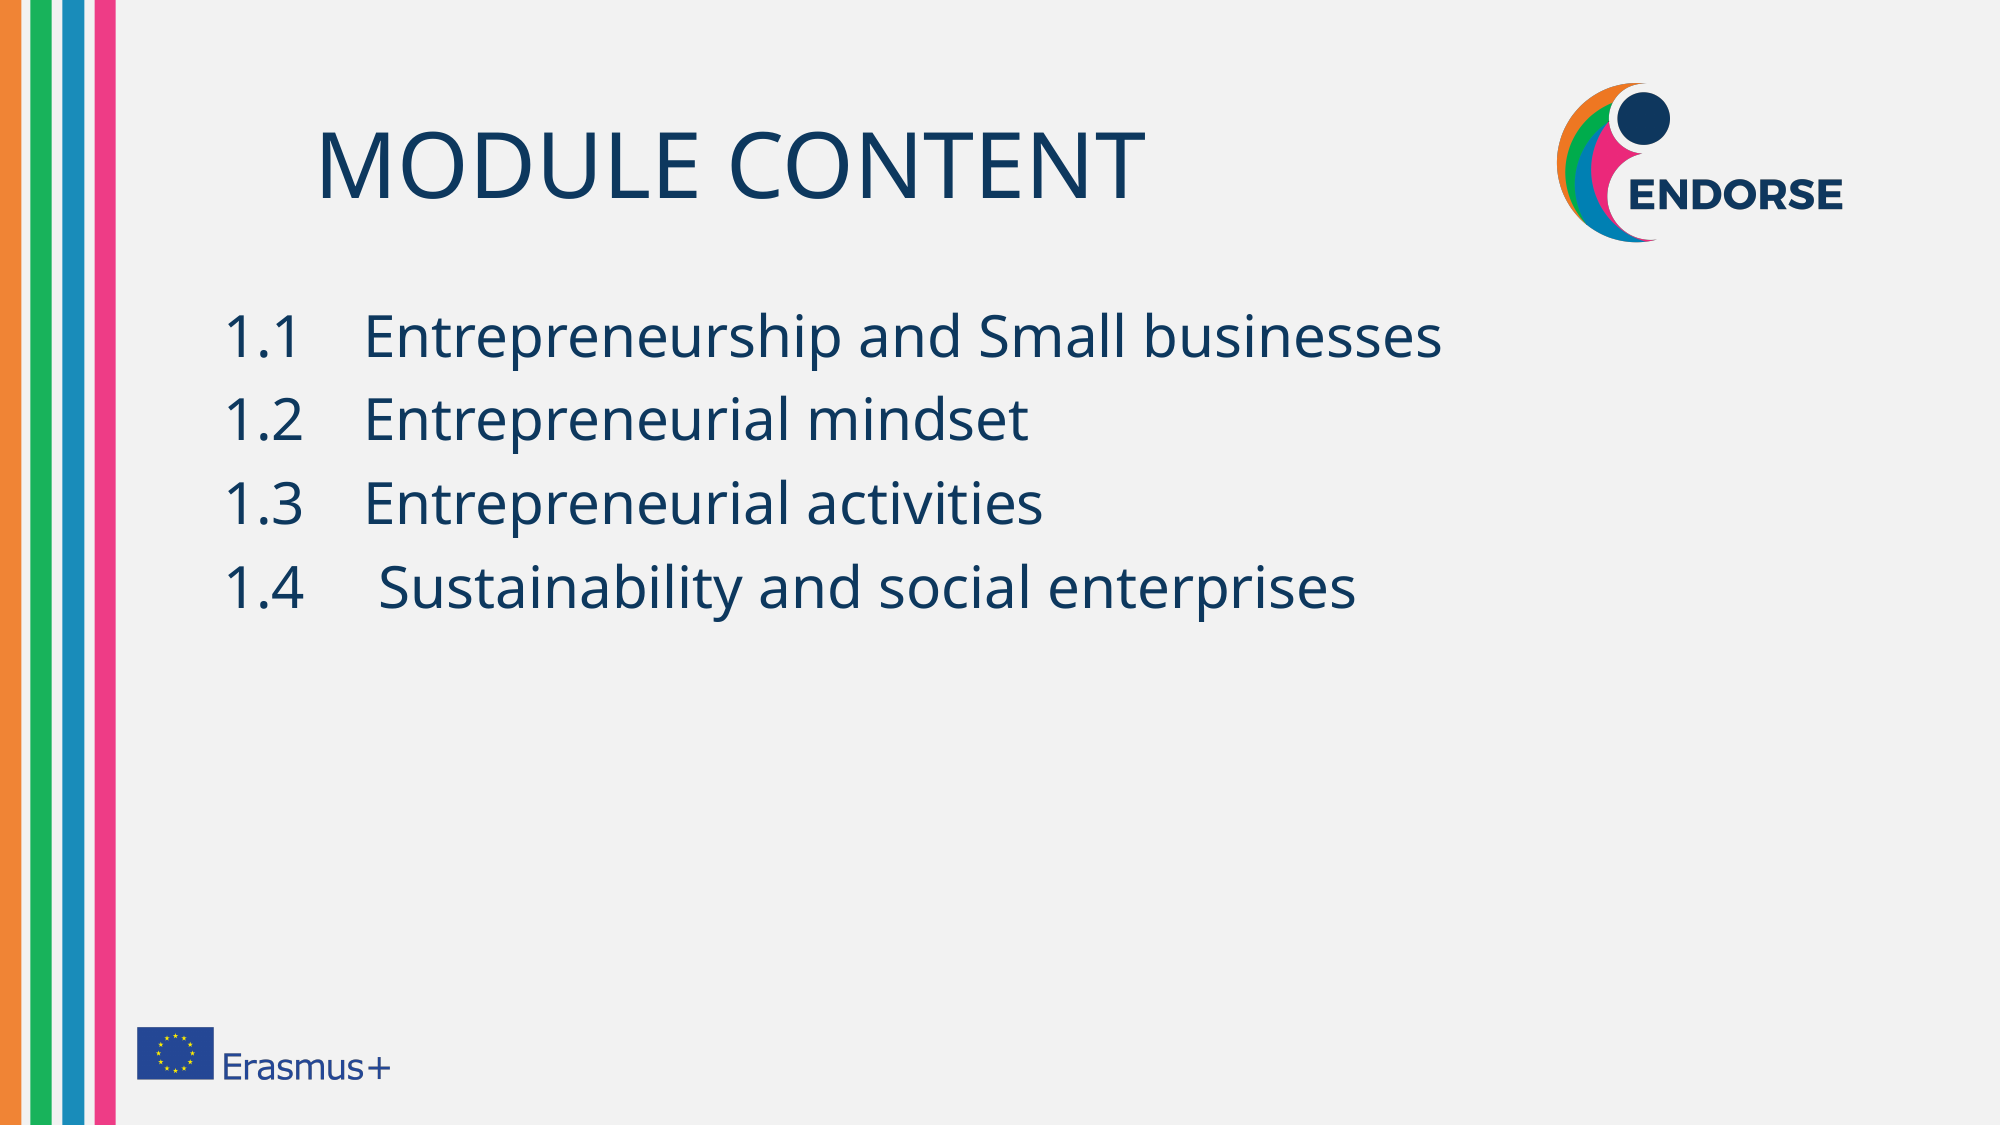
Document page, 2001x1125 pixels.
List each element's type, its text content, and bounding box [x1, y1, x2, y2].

picture [1532, 59, 1863, 266]
list 1.1 Entrepreneurship and Small businesses 1.2 Entrepreneurial mindset 1.3 Entrepreneurial activities 1.4 Sustainability and social enterprises [208, 299, 1863, 1014]
picture [137, 1027, 390, 1080]
title MODULE CONTENT [208, 59, 1522, 278]
